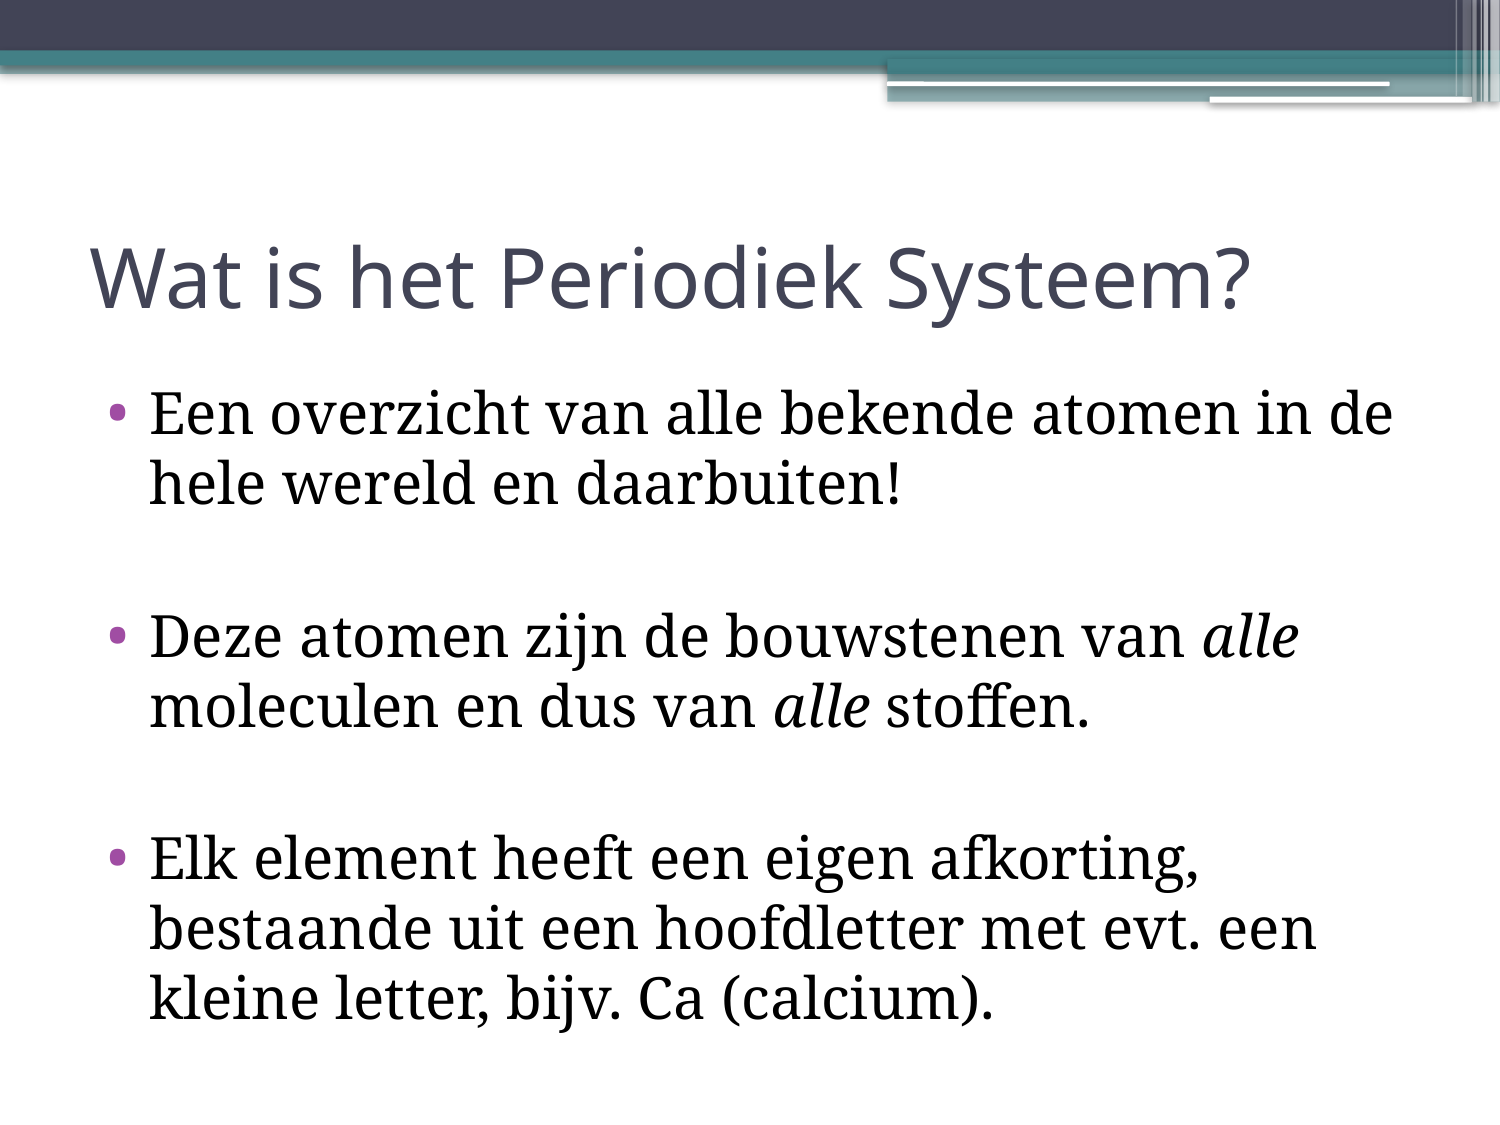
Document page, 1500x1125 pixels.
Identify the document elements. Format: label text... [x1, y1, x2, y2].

title Wat is het Periodiek Systeem? [75, 187, 1425, 363]
list Een overzicht van alle bekende atomen in de hele wereld en daarbuiten! Deze atomen zijn de bouwstenen van alle moleculen en dus van alle stoffen. Elk element heeft een eigen afkorting, bestaande uit een hoofdletter met evt. een kleine letter, bijv. Ca (calcium). [75, 368, 1425, 1079]
